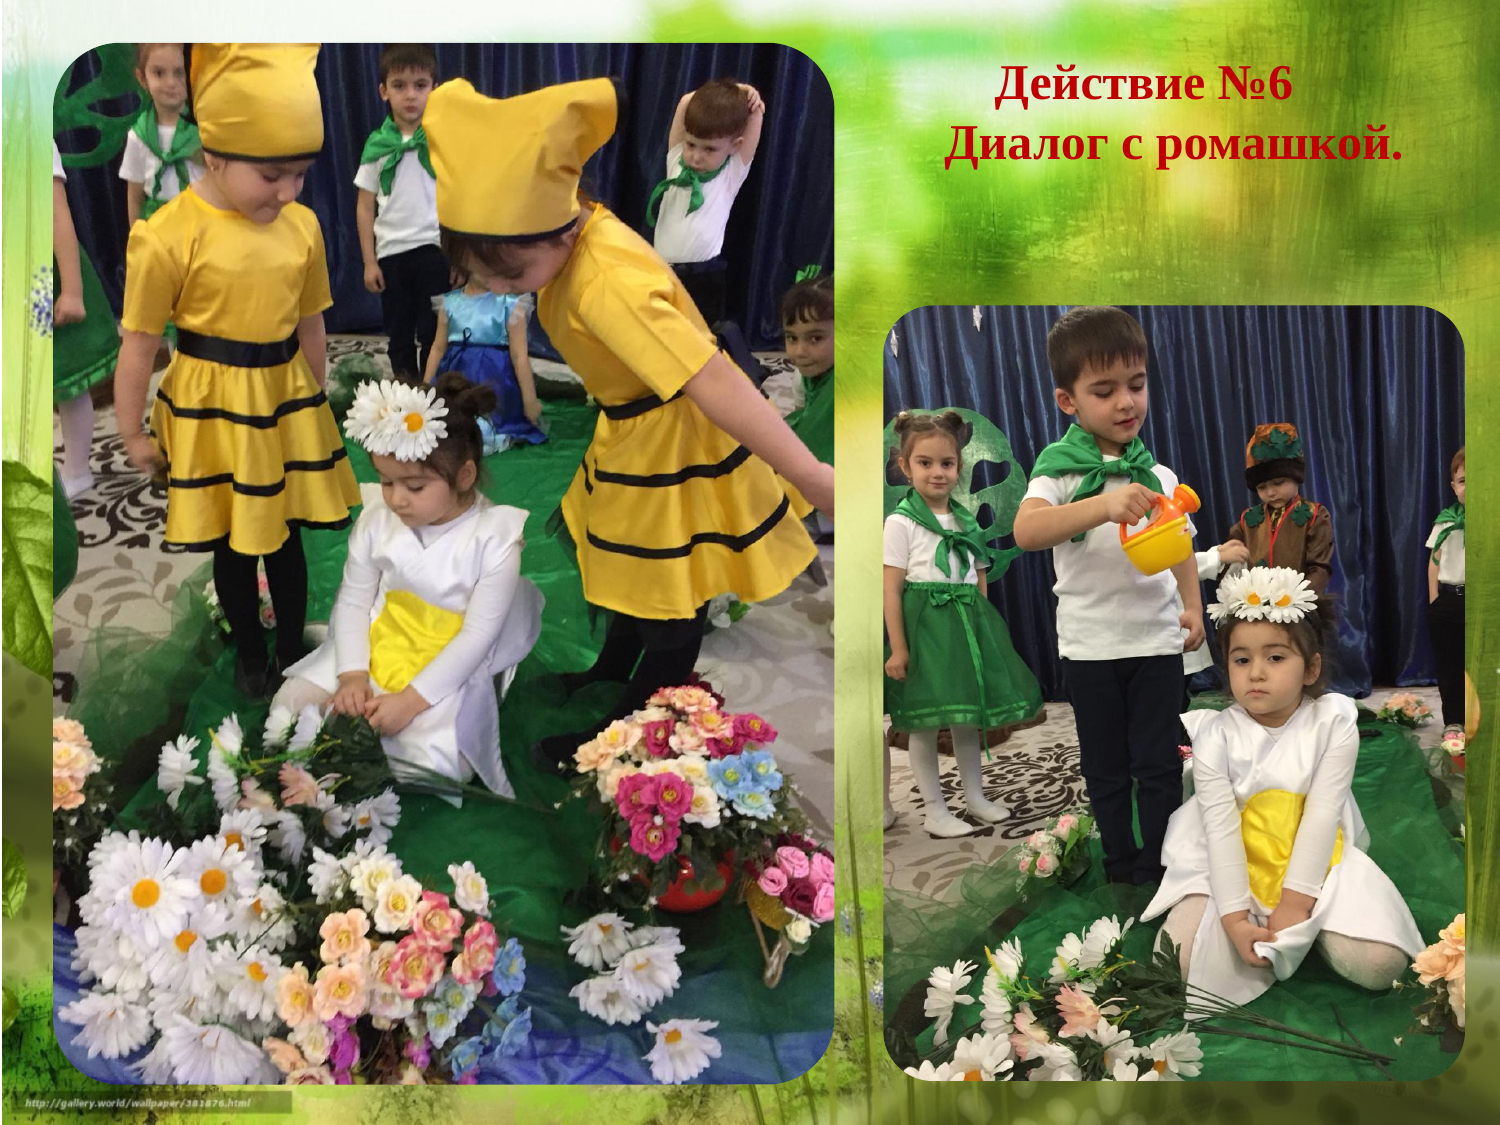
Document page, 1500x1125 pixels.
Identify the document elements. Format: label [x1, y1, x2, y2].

list [1, 0, 1500, 1125]
picture [883, 305, 1466, 1082]
picture [52, 42, 835, 1085]
